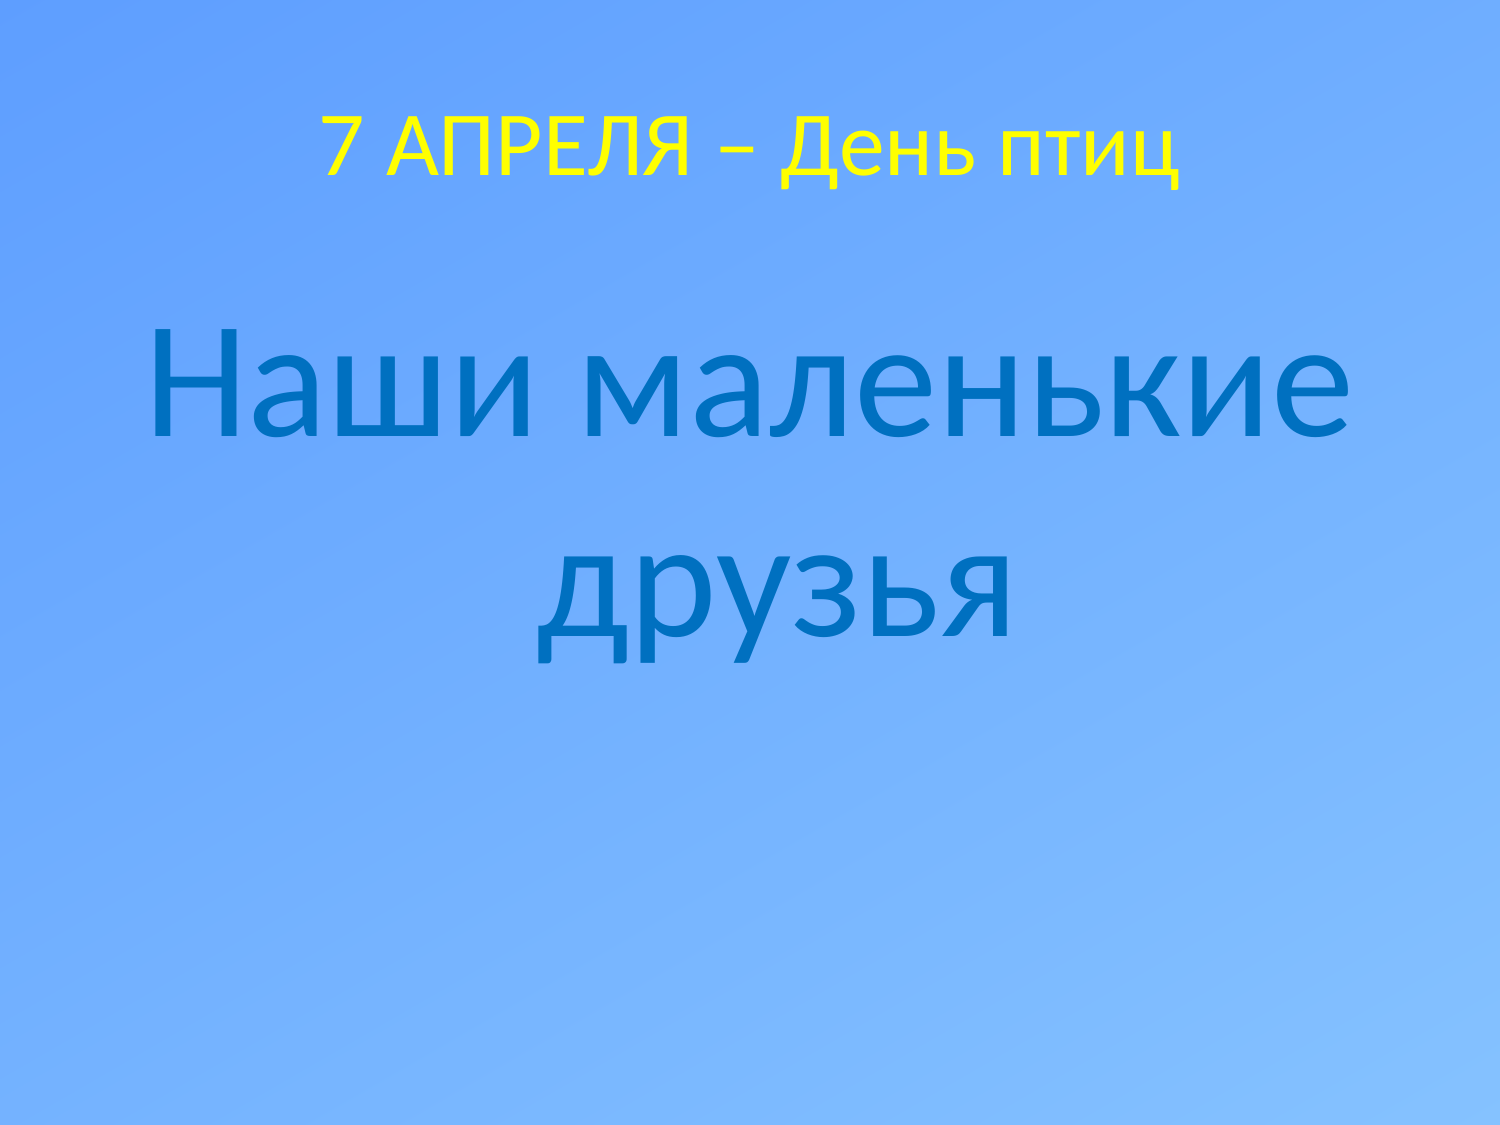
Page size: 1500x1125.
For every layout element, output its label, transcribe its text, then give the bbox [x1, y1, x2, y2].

list Наши маленькие друзья [75, 262, 1425, 1005]
title 7 АПРЕЛЯ – День птиц [75, 45, 1425, 233]
